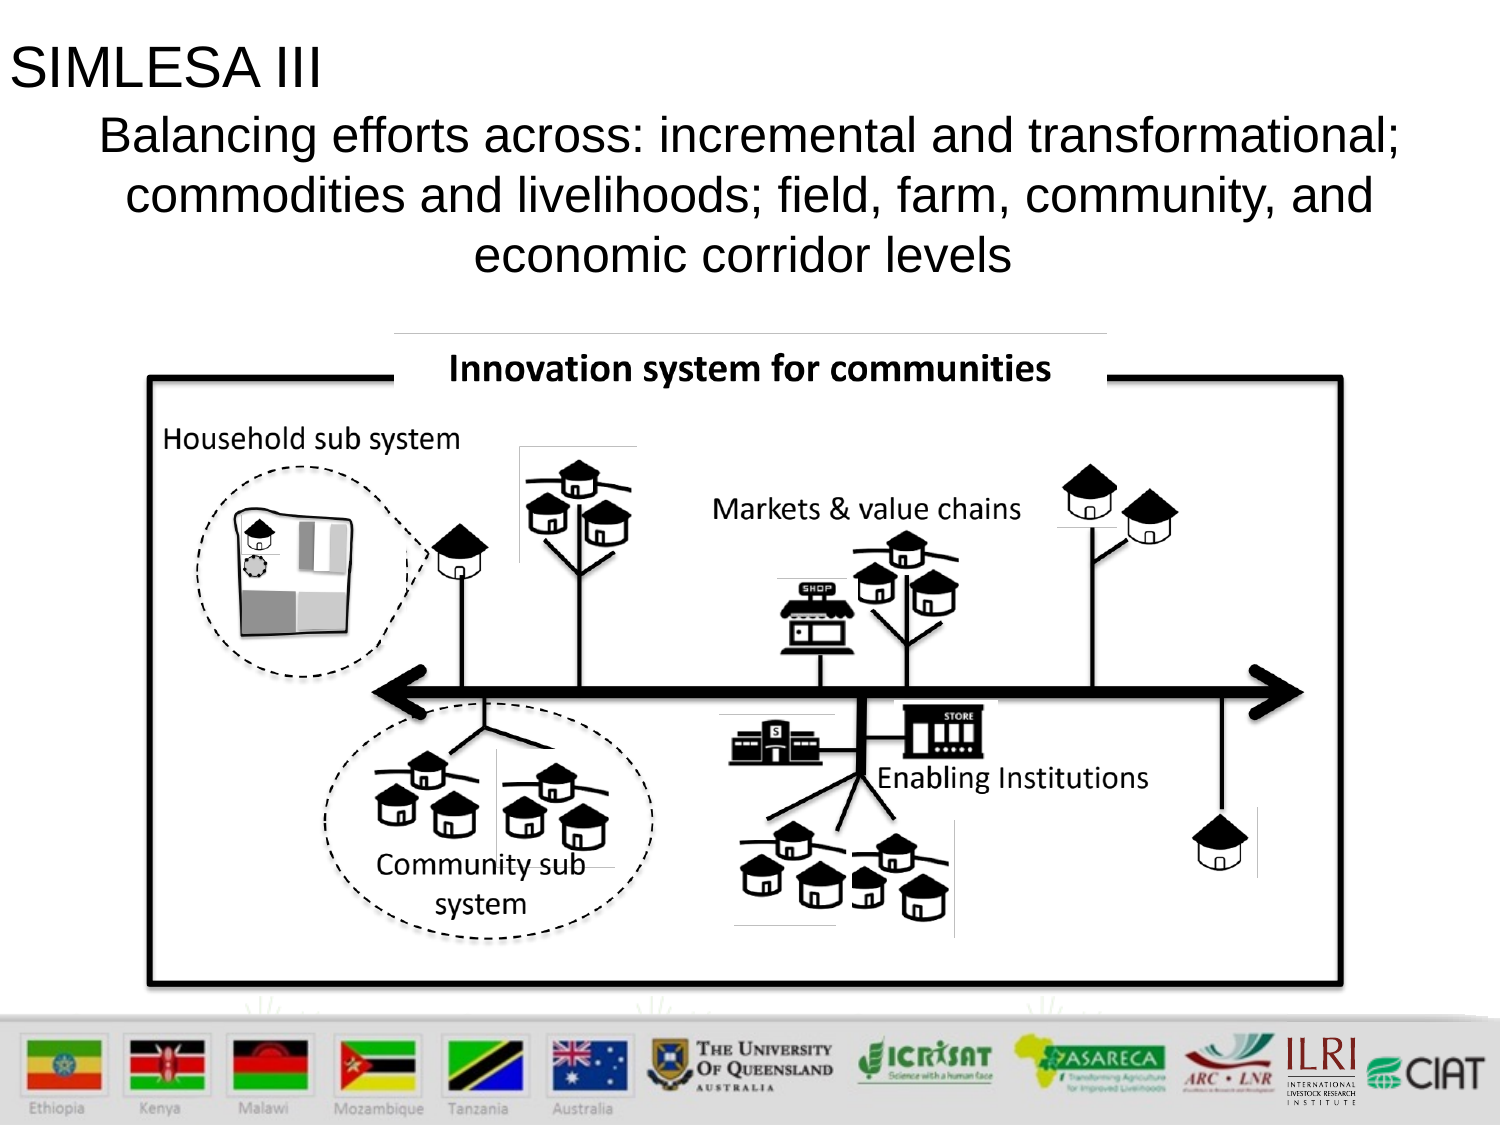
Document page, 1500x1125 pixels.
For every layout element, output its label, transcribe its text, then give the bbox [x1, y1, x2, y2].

text_box Balancing efforts across: incremental and transformational; commodities and livelihoods; field, farm, community, and economic corridor levels [5, 95, 1495, 290]
text_box SIMLESA III [0, 3, 1495, 126]
picture [0, 326, 1500, 1125]
